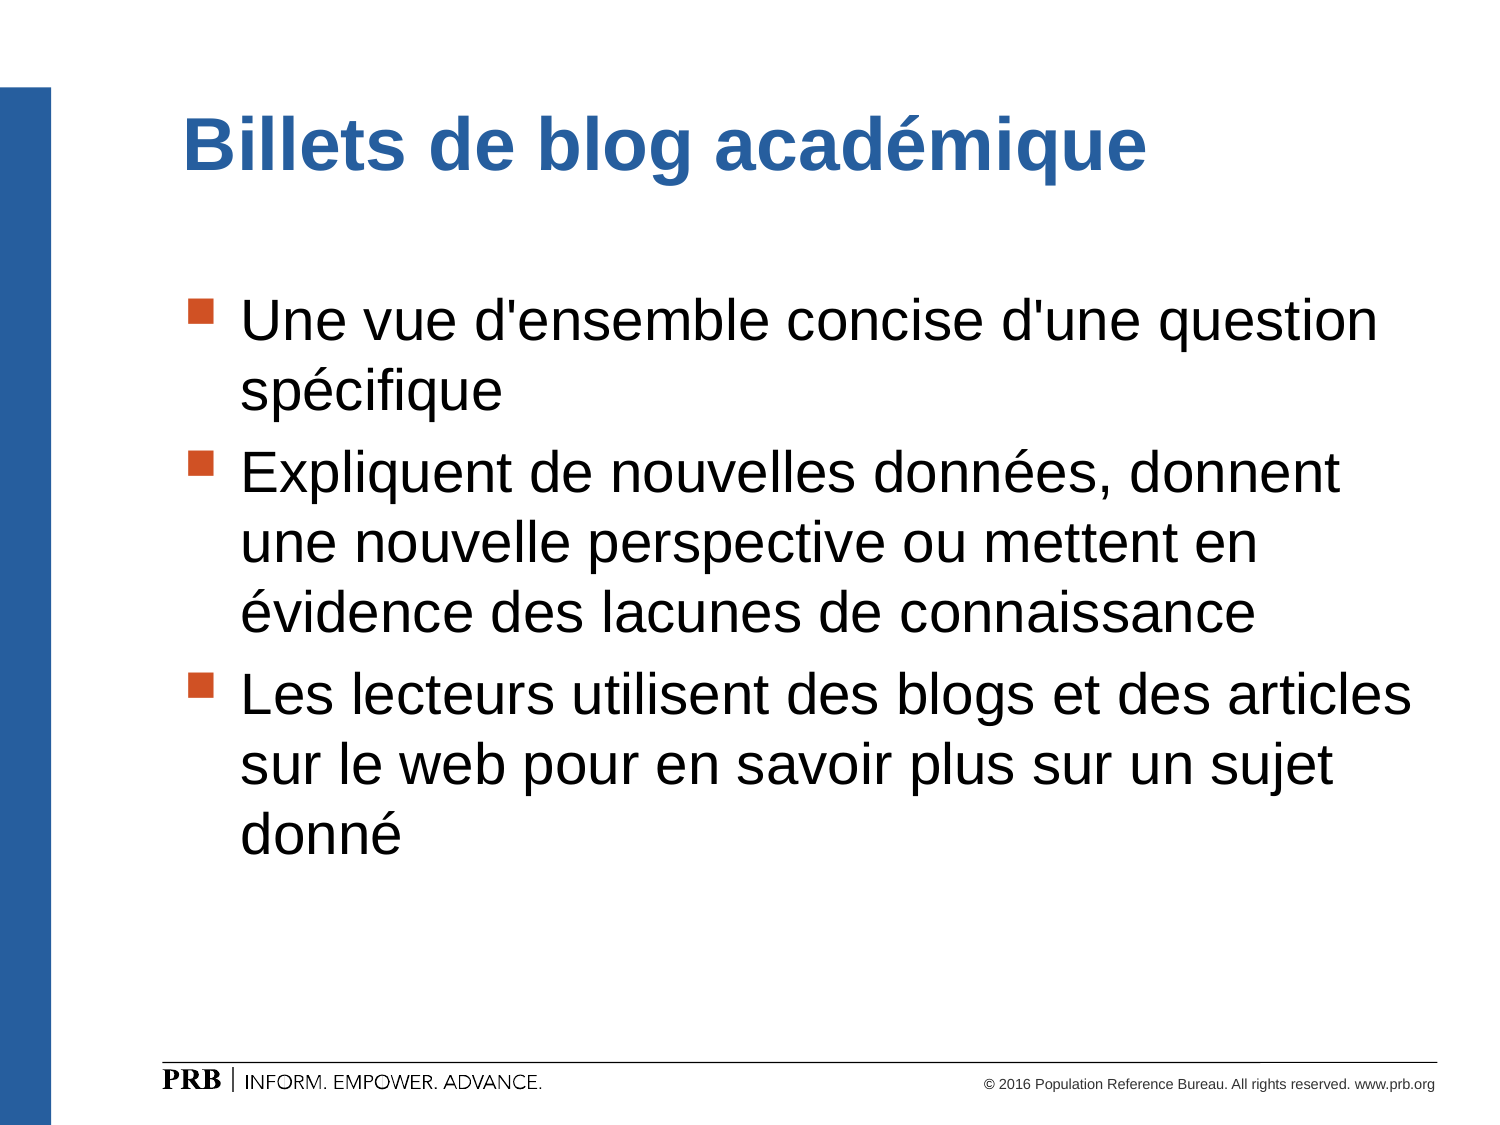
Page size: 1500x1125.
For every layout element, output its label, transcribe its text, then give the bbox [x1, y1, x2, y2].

title Billets de blog académique [167, 87, 1438, 251]
list Une vue d'ensemble concise d'une question spécifique Expliquent de nouvelles données, donnent une nouvelle perspective ou mettent en évidence des lacunes de connaissance Les lecteurs utilisent des blogs et des articles sur le web pour en savoir plus sur un sujet donné [169, 274, 1438, 1038]
